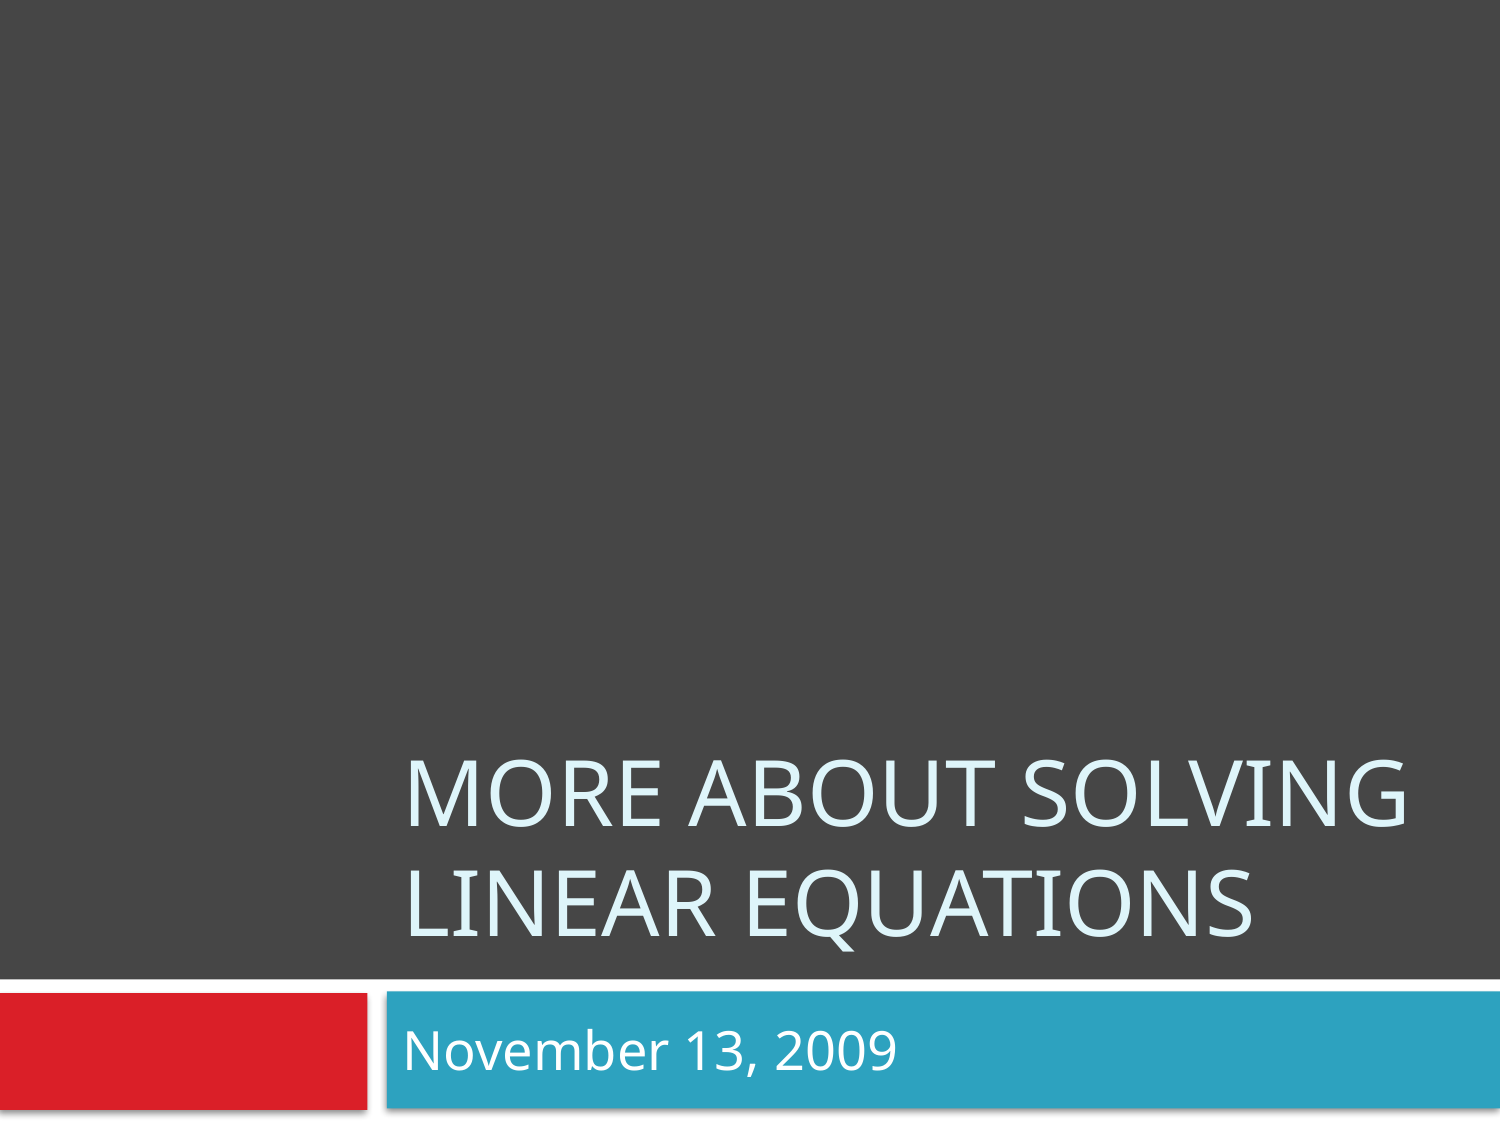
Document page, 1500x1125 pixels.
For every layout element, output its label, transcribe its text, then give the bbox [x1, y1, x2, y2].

title More about solving linear equations [387, 662, 1450, 963]
subtitle November 13, 2009 [387, 992, 1488, 1105]
